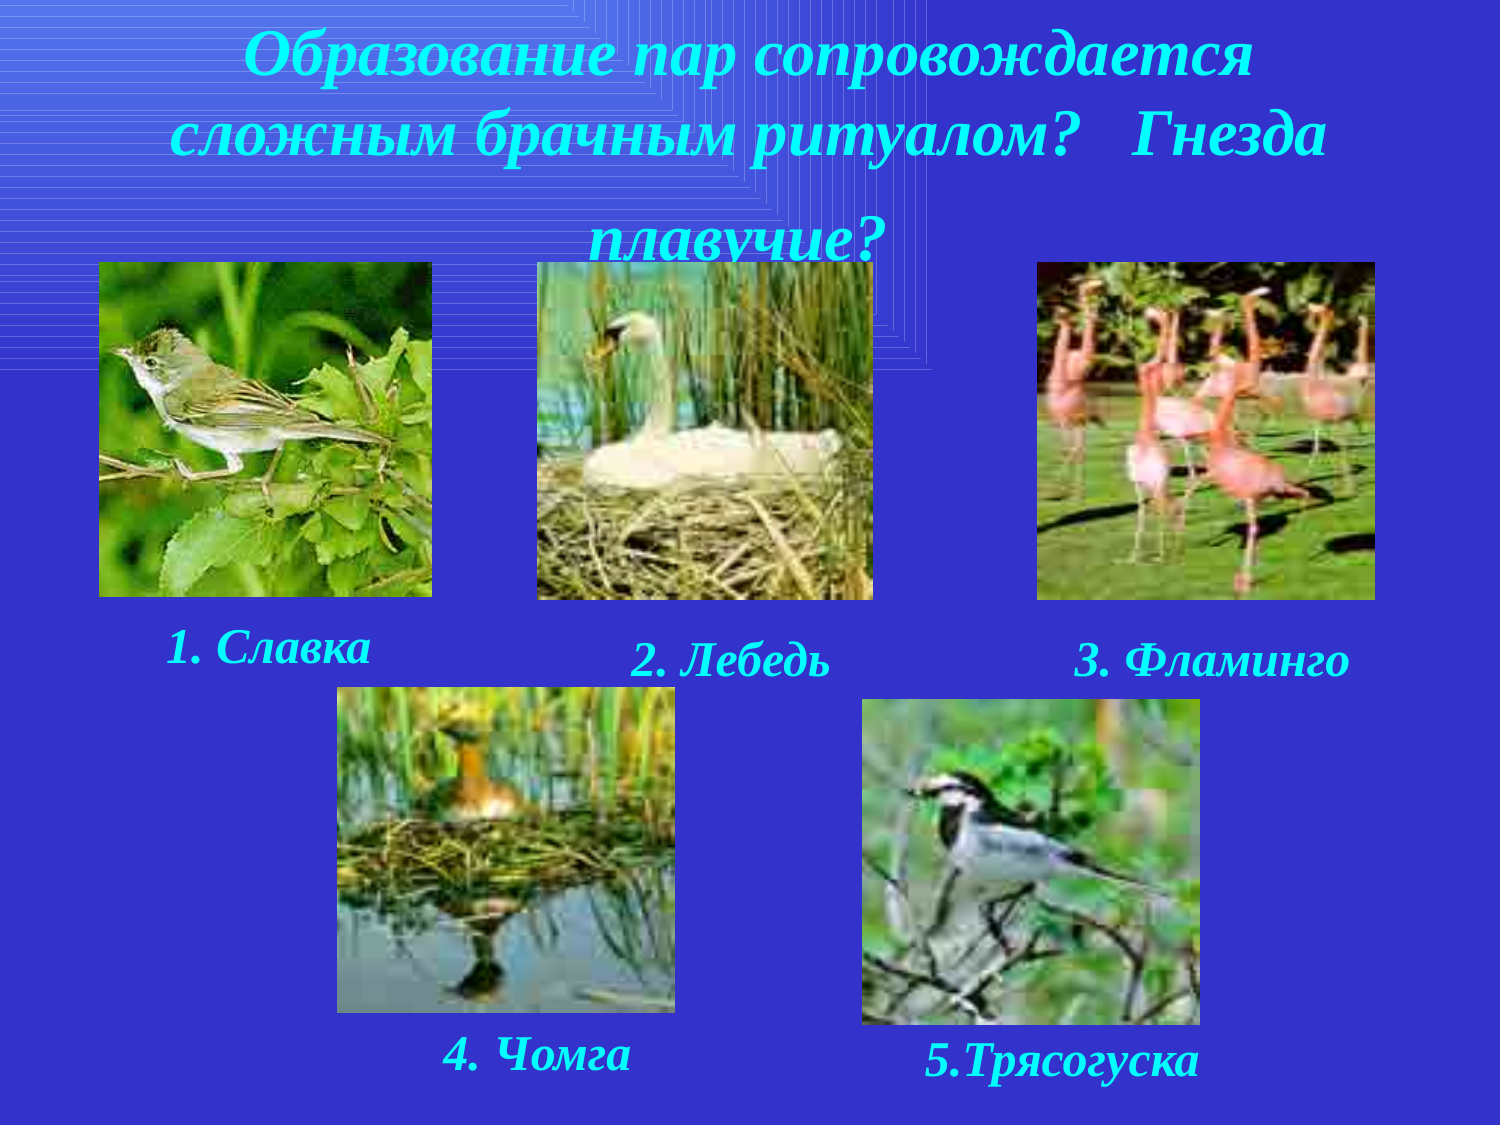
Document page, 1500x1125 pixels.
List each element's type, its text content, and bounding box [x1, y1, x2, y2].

picture [1037, 262, 1376, 601]
picture [337, 687, 676, 1013]
picture [99, 262, 432, 598]
text_box 4. Чомга [349, 1012, 725, 1088]
text_box 2. Лебедь [549, 612, 913, 700]
text_box 5.Трясогуска [874, 1024, 1250, 1088]
text_box Образование пар сопровождается сложным брачным ритуалом? Гнезда плавучие? [112, 0, 1388, 288]
text_box 3. Фламинго [1024, 612, 1400, 700]
picture [862, 699, 1201, 1026]
text_box 1. Славка [87, 599, 450, 688]
picture [537, 262, 873, 601]
